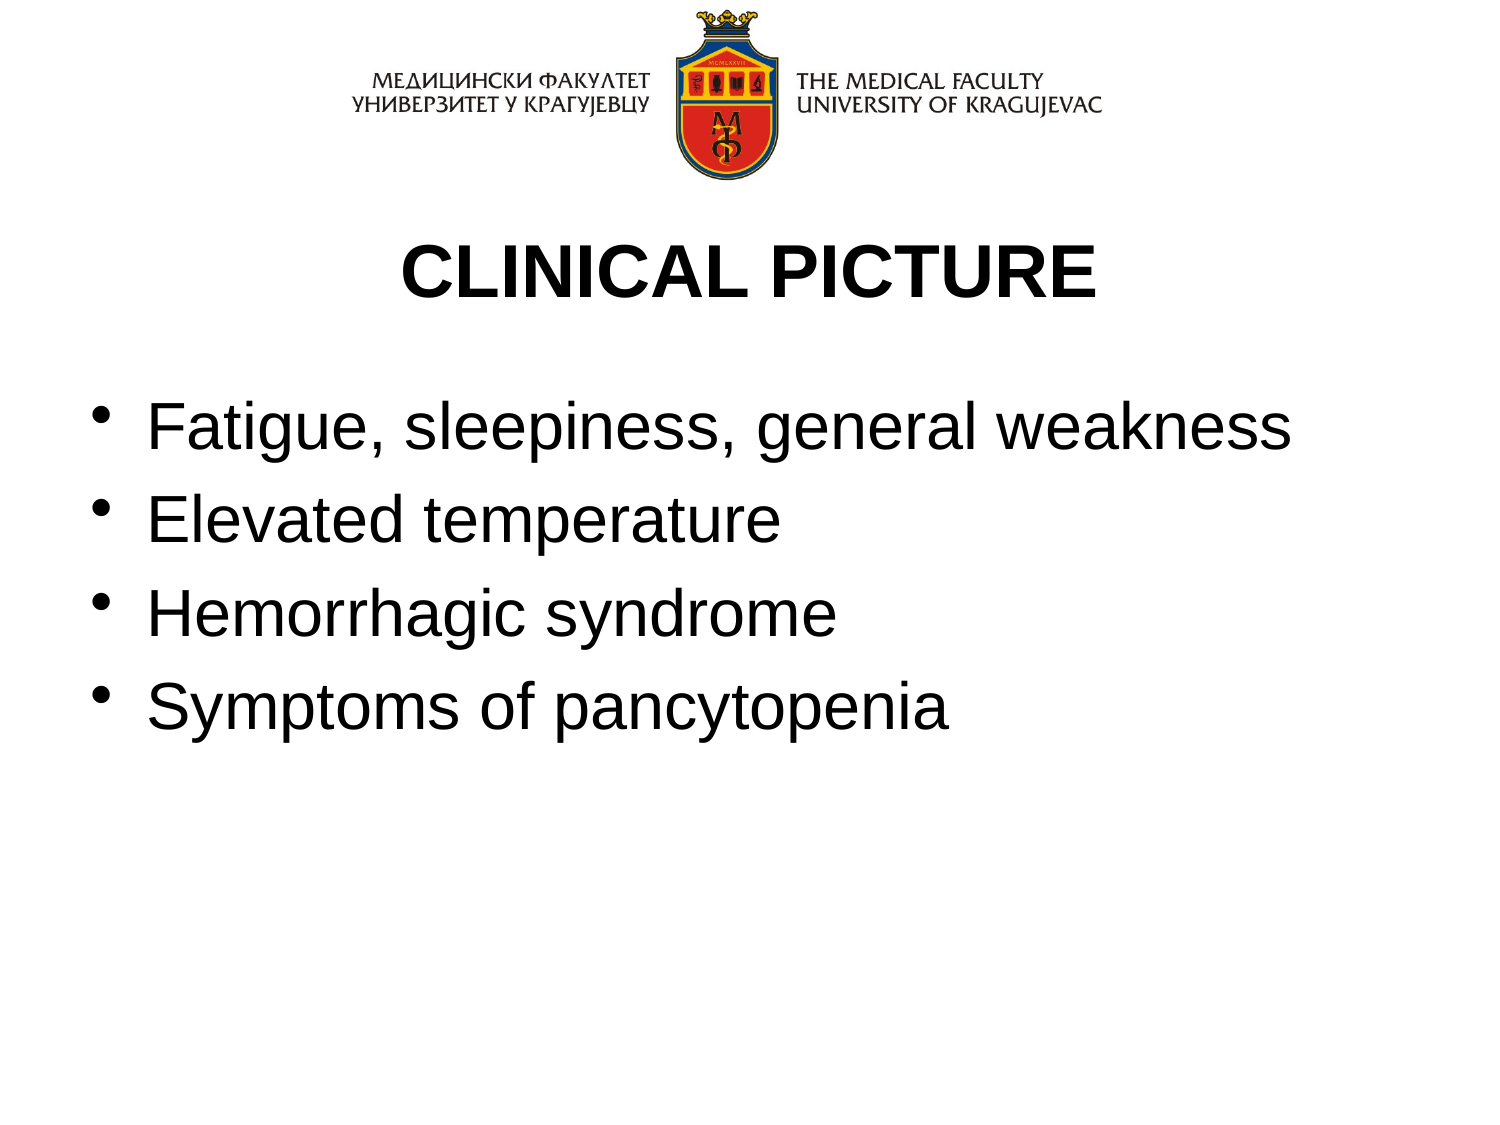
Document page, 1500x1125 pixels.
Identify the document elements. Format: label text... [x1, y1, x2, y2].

list Fatigue, sleepiness, general weakness Elevated temperature Hemorrhagic syndrome Symptoms of pancytopenia [74, 374, 1426, 1118]
picture [328, 0, 1125, 173]
title CLINICAL PICTURE [74, 173, 1426, 362]
